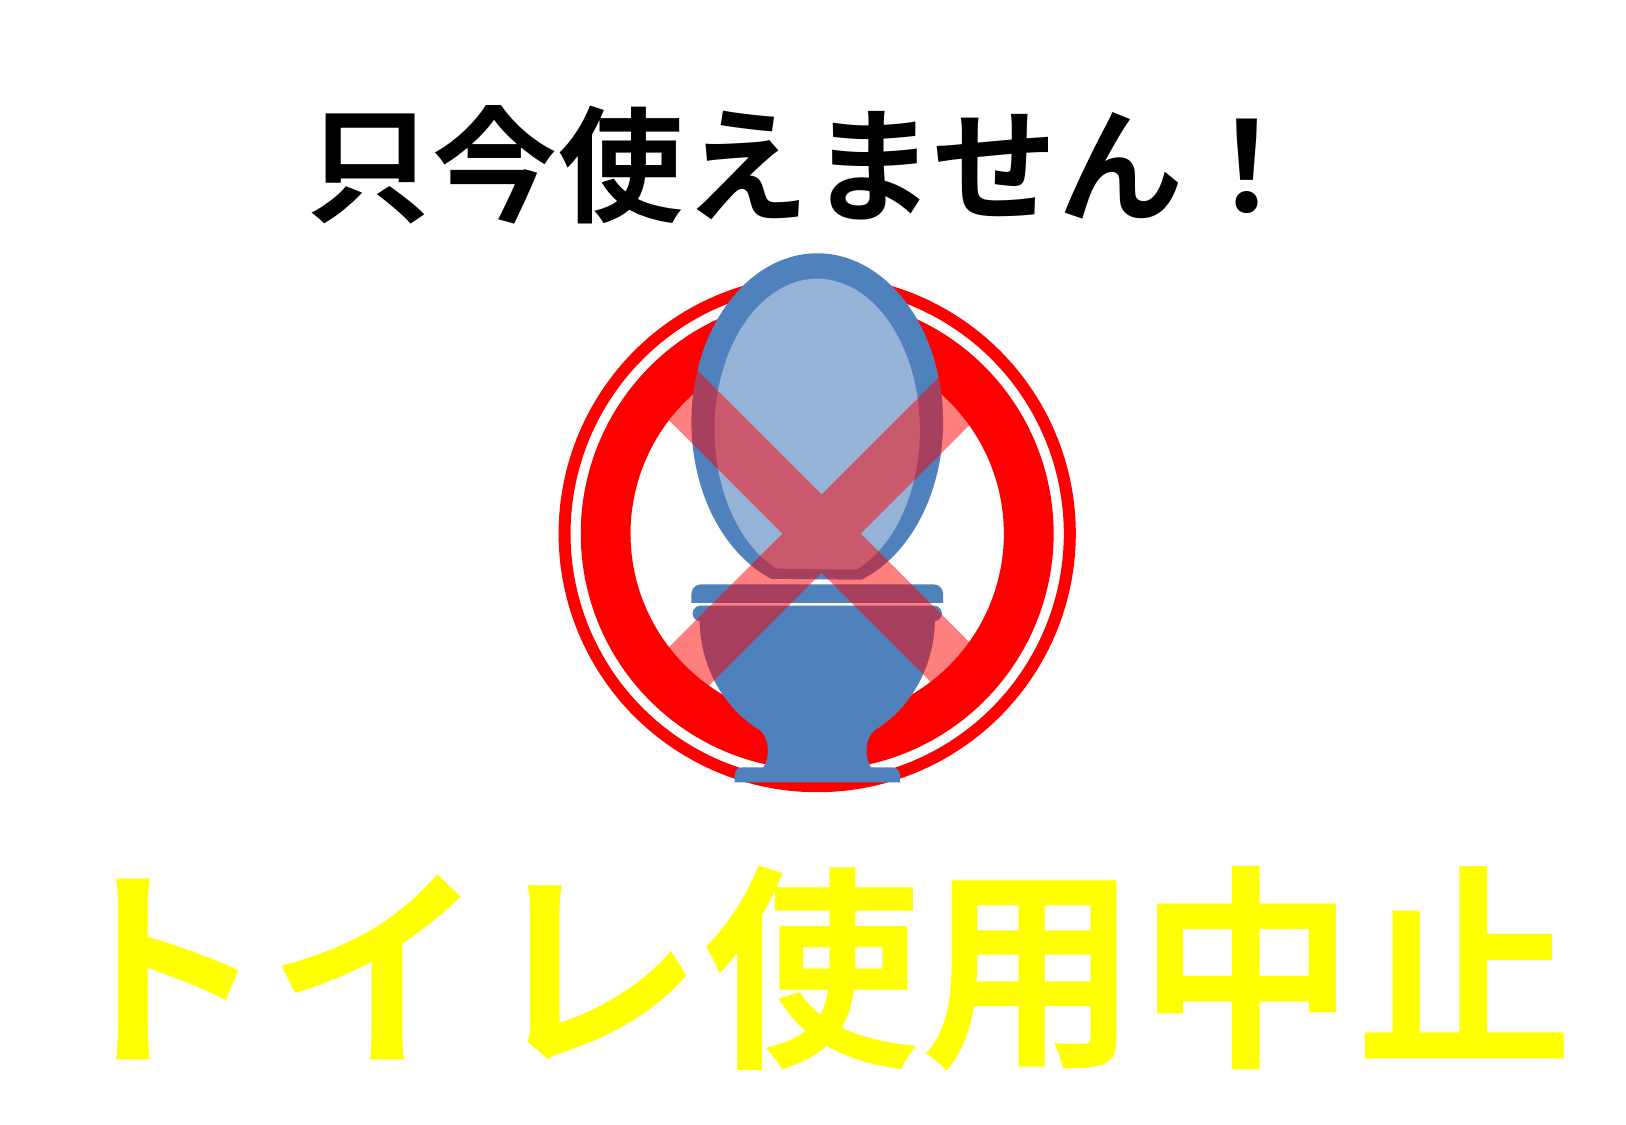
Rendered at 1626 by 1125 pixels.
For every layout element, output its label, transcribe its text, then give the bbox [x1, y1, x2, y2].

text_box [542, 253, 1101, 813]
text_box トイレ使用中止 [0, 826, 1625, 1101]
text_box 只今使えません！ [0, 80, 1625, 246]
